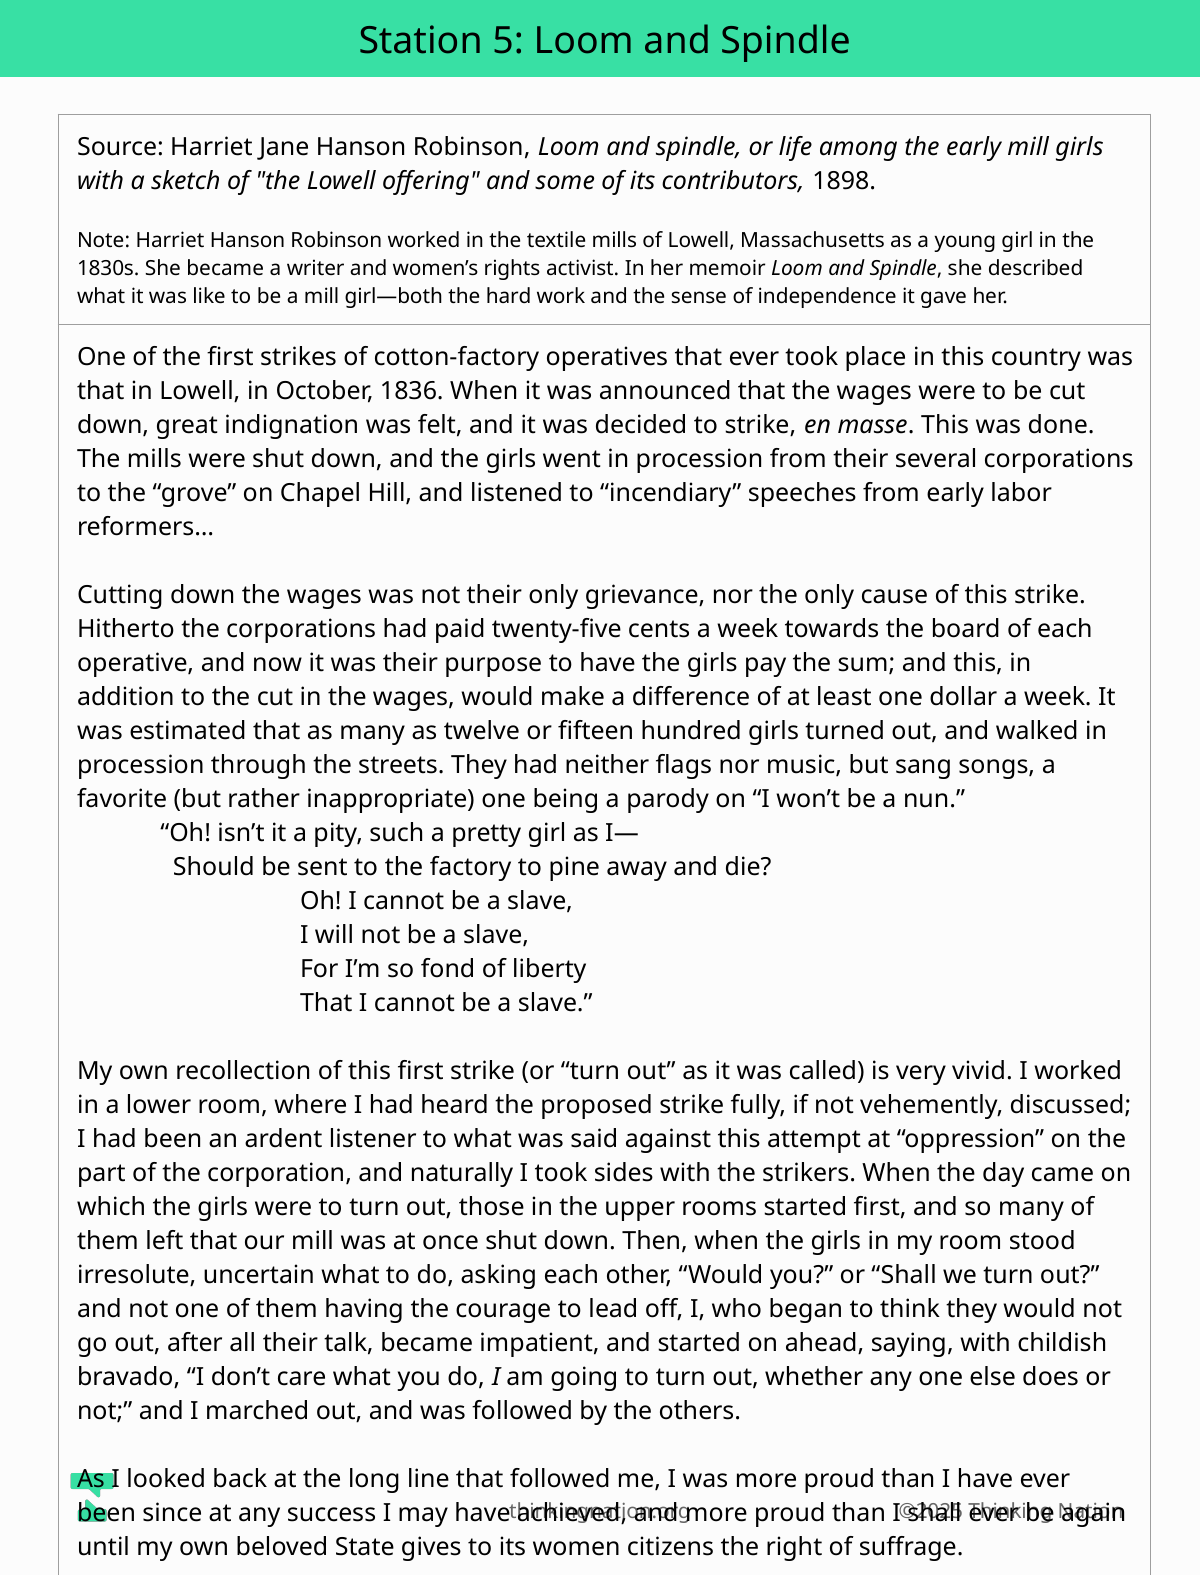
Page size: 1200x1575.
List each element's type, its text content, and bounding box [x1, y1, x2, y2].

table_cell One of the first strikes of cotton-factory operatives that ever took place in this country was that in Lowell, in October, 1836. When it was announced that the wages were to be cut down, great indignation was felt, and it was decided to strike, en masse. This was done. The mills were shut down, and the girls went in procession from their several corporations to the “grove” on Chapel Hill, and listened to “incendiary” speeches from early labor reformers… Cutting down the wages was not their only grievance, nor the only cause of this strike. Hitherto the corporations had paid twenty-five cents a week towards the board of each operative, and now it was their purpose to have the girls pay the sum; and this, in addition to the cut in the wages, would make a difference of at least one dollar a week. It was estimated that as many as twelve or fifteen hundred girls turned out, and walked in procession through the streets. They had neither flags nor music, but sang songs, a favorite (but rather inappropriate) one being a parody on “I won’t be a nun.” “Oh! isn’t it a pity, such a pretty girl as I— Should be sent to the factory to pine away and die? Oh! I cannot be a slave, I will not be a slave, For I’m so fond of liberty That I cannot be a slave.” My own recollection of this first strike (or “turn out” as it was called) is very vivid. I worked in a lower room, where I had heard the proposed strike fully, if not vehemently, discussed; I had been an ardent listener to what was said against this attempt at “oppression” on the part of the corporation, and naturally I took sides with the strikers. When the day came on which the girls were to turn out, those in the upper rooms started first, and so many of them left that our mill was at once shut down. Then, when the girls in my room stood irresolute, uncertain what to do, asking each other, “Would you?” or “Shall we turn out?” and not one of them having the courage to lead off, I, who began to think they would not go out, after all their talk, became impatient, and started on ahead, saying, with childish bravado, “I don’t care what you do, I am going to turn out, whether any one else does or not;” and I marched out, and was followed by the others. As I looked back at the long line that followed me, I was more proud than I have ever been since at any success I may have achieved, and more proud than I shall ever be again until my own beloved State gives to its women citizens the right of suffrage. [59, 325, 1150, 1575]
text_box Station 5: Loom and Spindle [0, 0, 1200, 77]
picture [58, 1463, 126, 1531]
table_header Source: Harriet Jane Hanson Robinson, Loom and spindle, or life among the early mill girls with a sketch of "the Lowell offering" and some of its contributors, 1898. Note: Harriet Hanson Robinson worked in the textile mills of Lowell, Massachusetts as a young girl in the 1830s. She became a writer and women’s rights activist. In her memoir Loom and Spindle, she described what it was like to be a mill girl—both the hard work and the sense of independence it gave her. [59, 115, 1150, 324]
